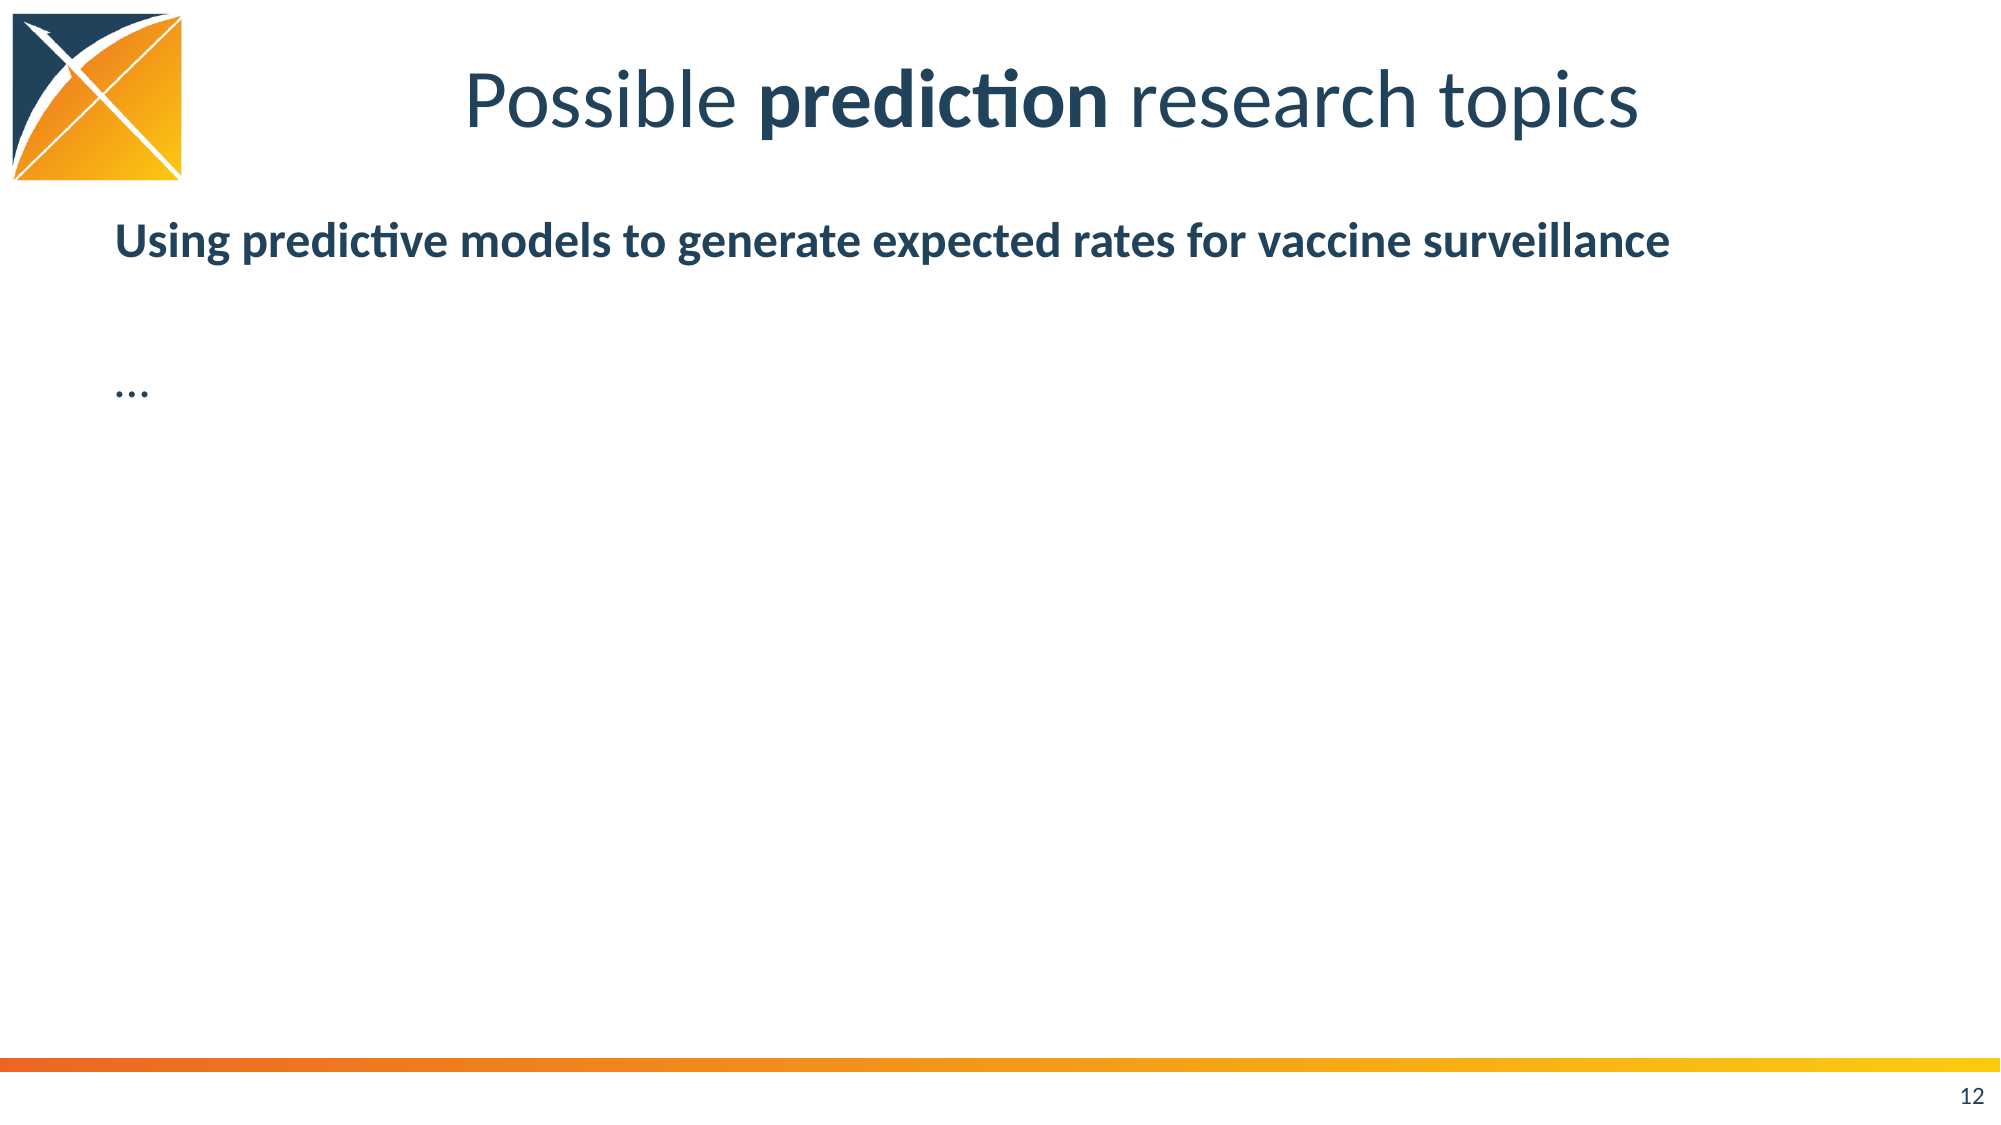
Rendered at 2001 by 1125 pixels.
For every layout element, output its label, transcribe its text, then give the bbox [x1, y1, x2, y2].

slide_number 12 [1533, 1065, 2000, 1125]
picture [0, 0, 206, 200]
list Using predictive models to generate expected rates for vaccine surveillance … [99, 200, 1900, 1005]
title Possible prediction research topics [205, 24, 1900, 163]
